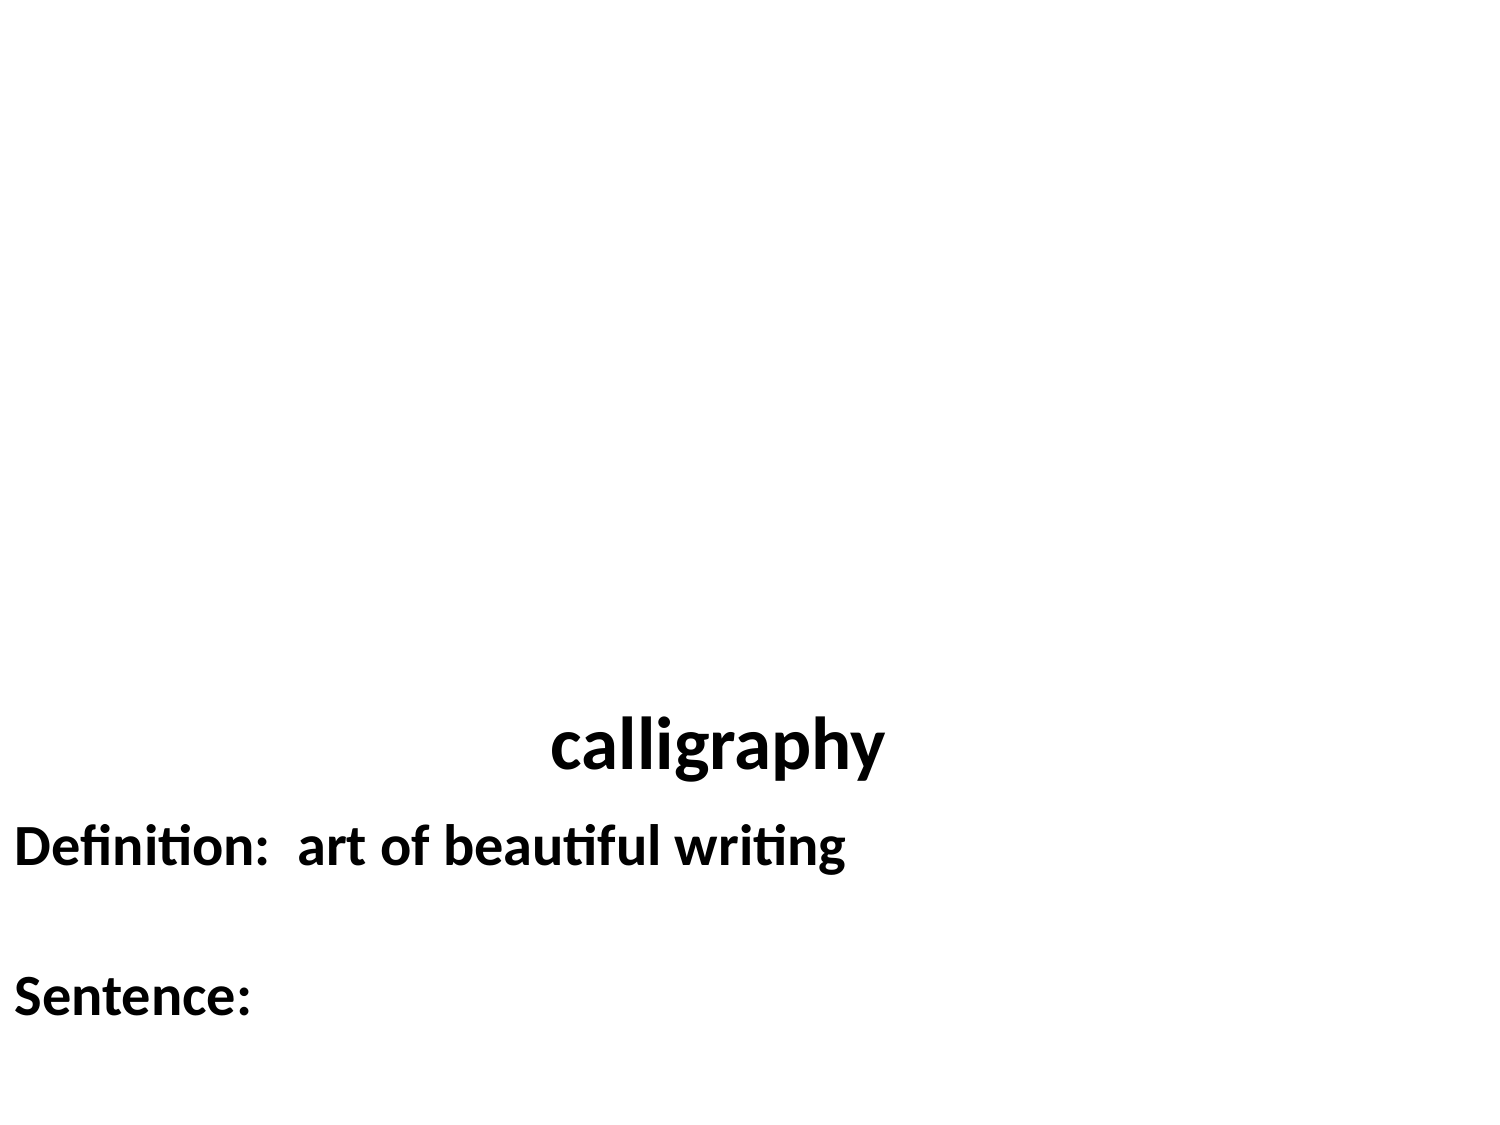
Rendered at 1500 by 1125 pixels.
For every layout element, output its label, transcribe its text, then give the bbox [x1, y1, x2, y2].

text_box Sentence: [0, 950, 1500, 1035]
text_box calligraphy [312, 687, 1125, 793]
text_box Definition: art of beautiful writing [0, 800, 1500, 885]
